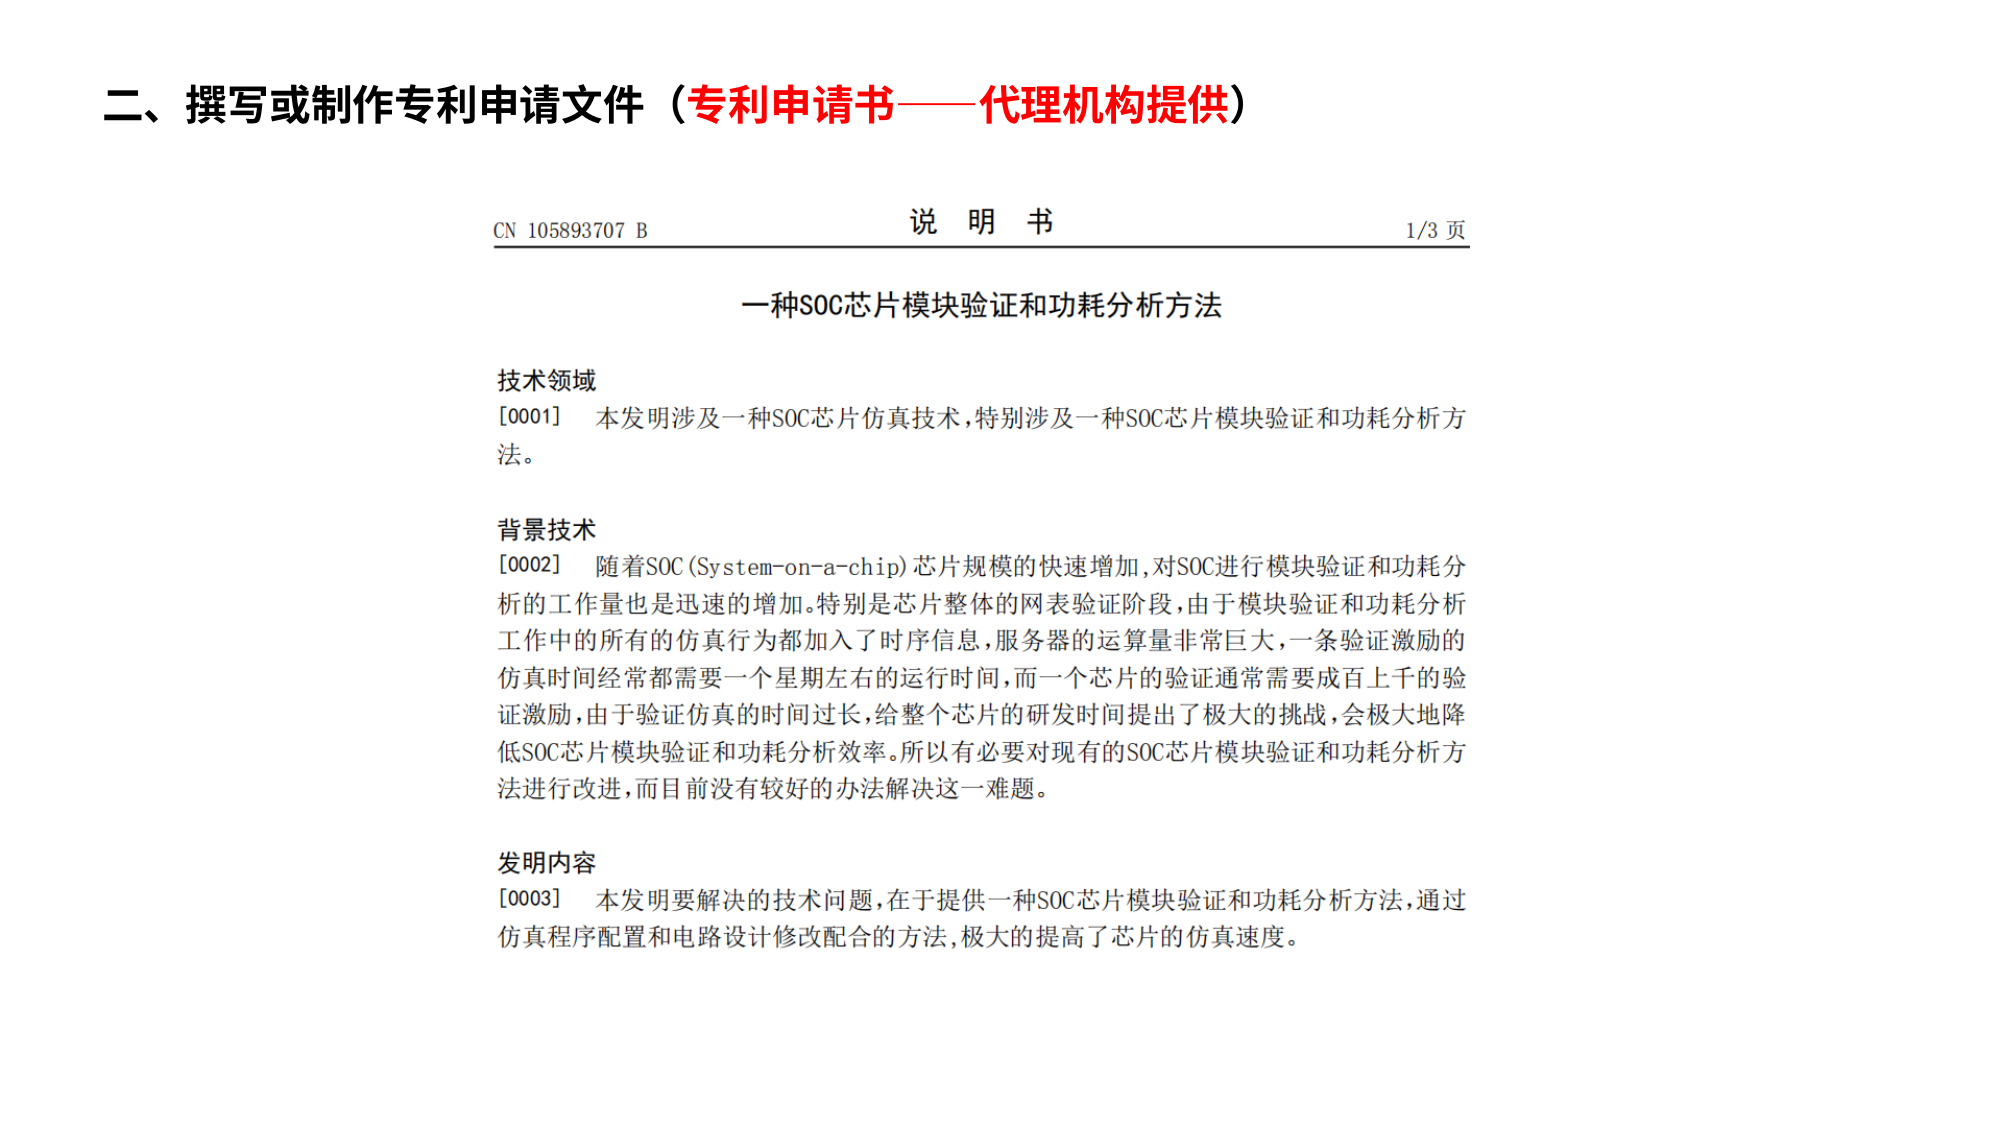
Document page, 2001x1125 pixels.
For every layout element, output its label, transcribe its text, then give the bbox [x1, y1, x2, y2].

picture [433, 167, 1567, 958]
title 二、撰写或制作专利申请文件（专利申请书——代理机构提供） [87, 47, 1438, 160]
